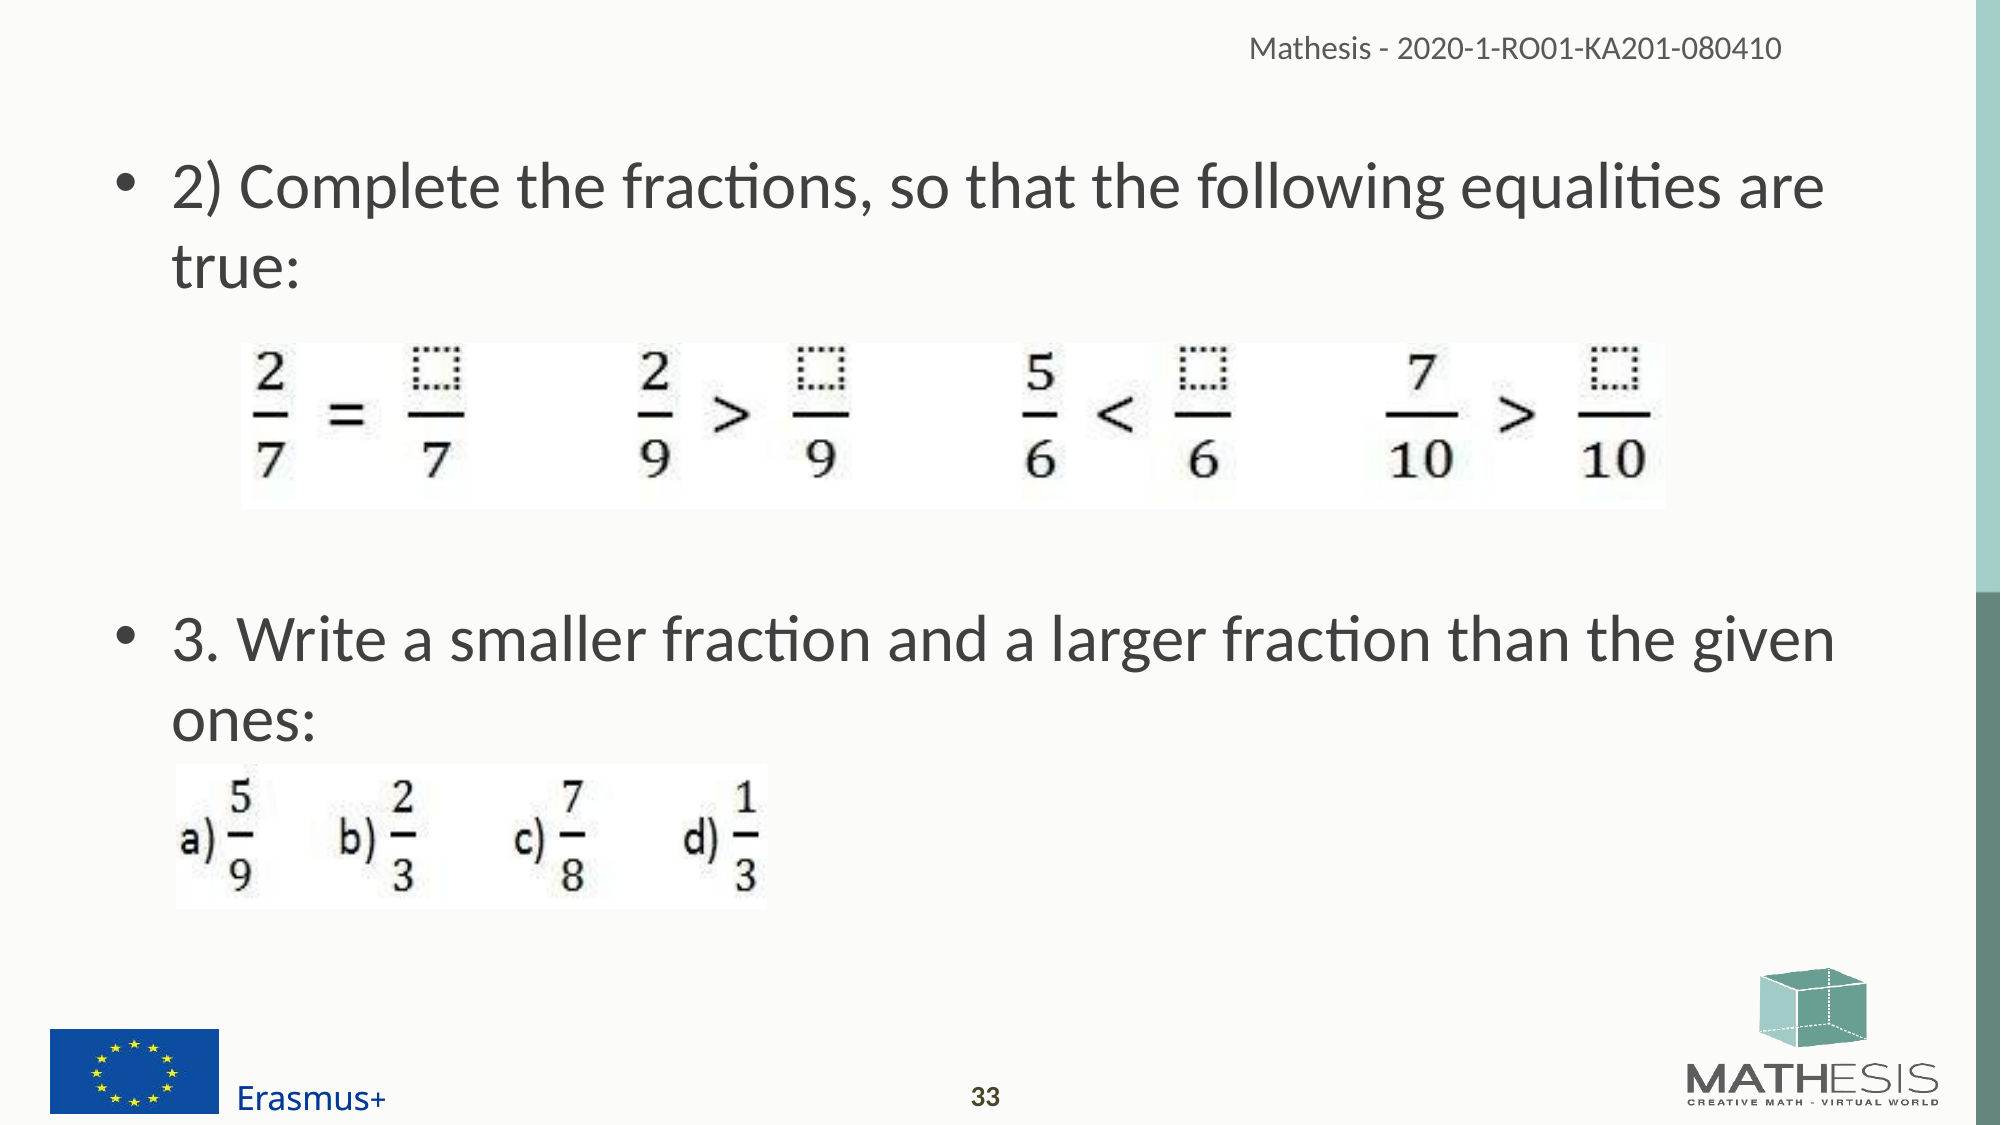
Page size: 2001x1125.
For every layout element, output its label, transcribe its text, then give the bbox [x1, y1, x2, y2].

picture [241, 343, 1666, 509]
picture [50, 1029, 219, 1114]
picture [175, 763, 768, 909]
list 2) Complete the fractions, so that the following equalities are true: 3. Write a smaller fraction and a larger fraction than the given ones: [99, 134, 1900, 1005]
